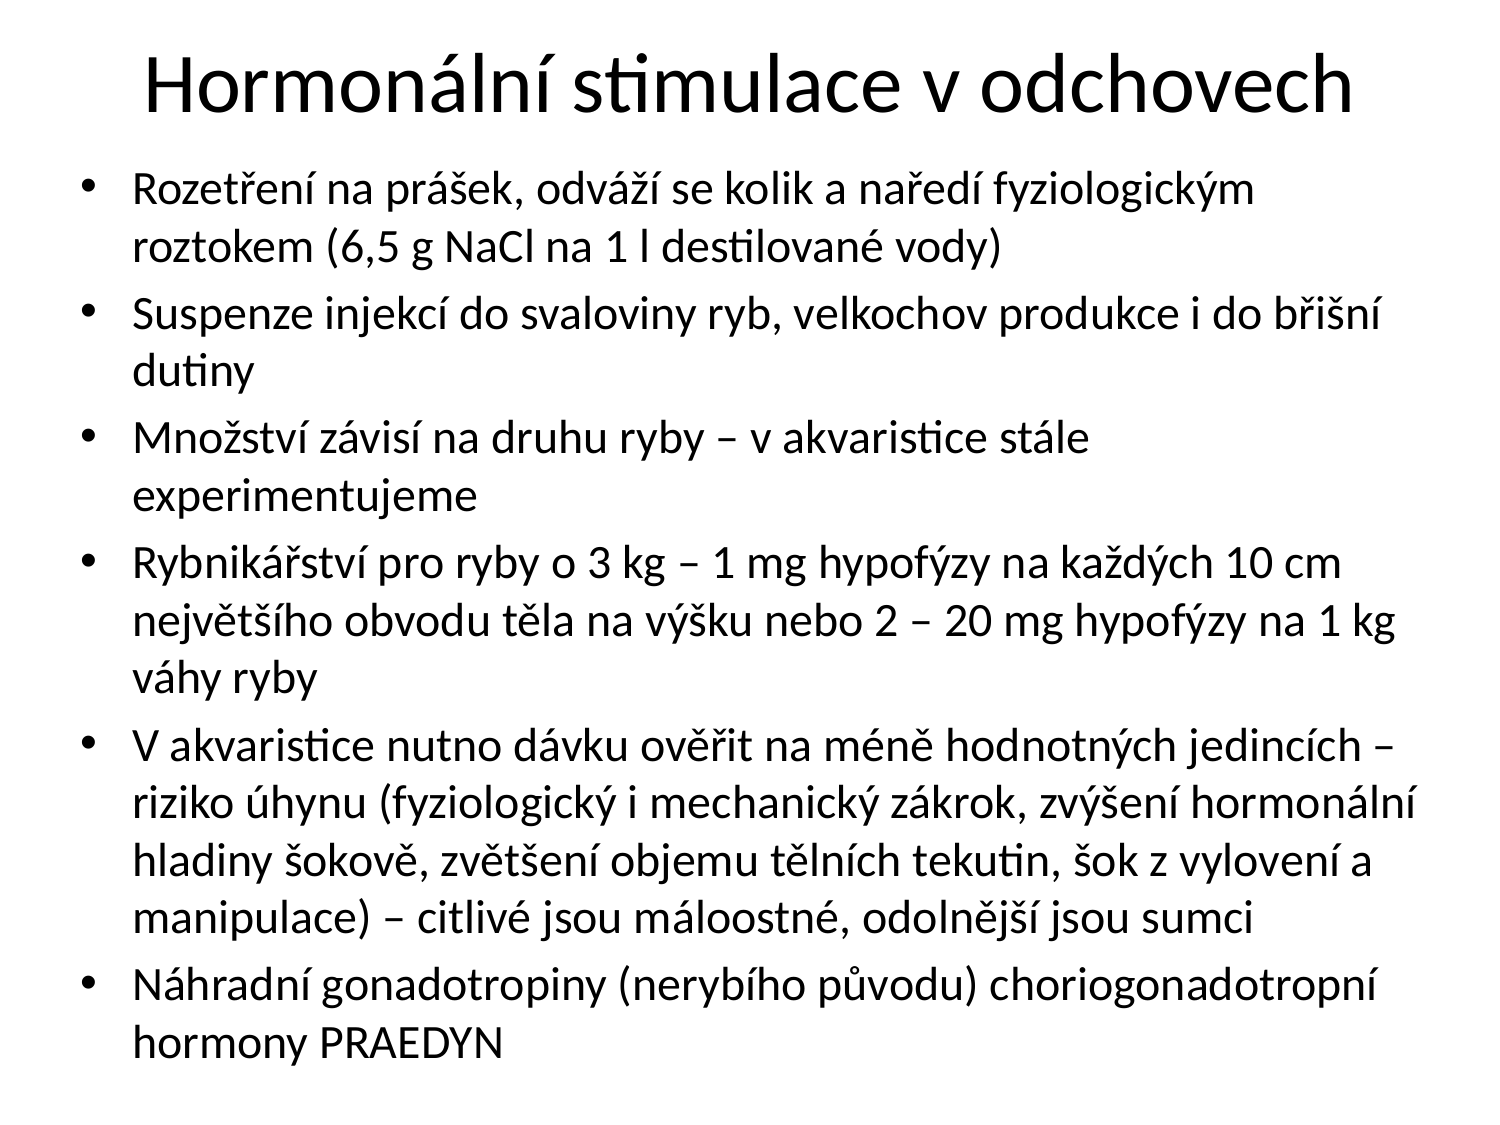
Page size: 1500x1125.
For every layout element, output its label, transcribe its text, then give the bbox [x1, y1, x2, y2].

title Hormonální stimulace v odchovech [75, 19, 1425, 138]
list Rozetření na prášek, odváží se kolik a naředí fyziologickým roztokem (6,5 g NaCl na 1 l destilované vody) Suspenze injekcí do svaloviny ryb, velkochov produkce i do břišní dutiny Množství závisí na druhu ryby – v akvaristice stále experimentujeme Rybnikářství pro ryby o 3 kg – 1 mg hypofýzy na každých 10 cm největšího obvodu těla na výšku nebo 2 – 20 mg hypofýzy na 1 kg váhy ryby V akvaristice nutno dávku ověřit na méně hodnotných jedincích – riziko úhynu (fyziologický i mechanický zákrok, zvýšení hormonální hladiny šokově, zvětšení objemu tělních tekutin, šok z vylovení a manipulace) – citlivé jsou máloostné, odolnější jsou sumci Náhradní gonadotropiny (nerybího původu) choriogonadotropní hormony PRAEDYN [64, 149, 1461, 1083]
